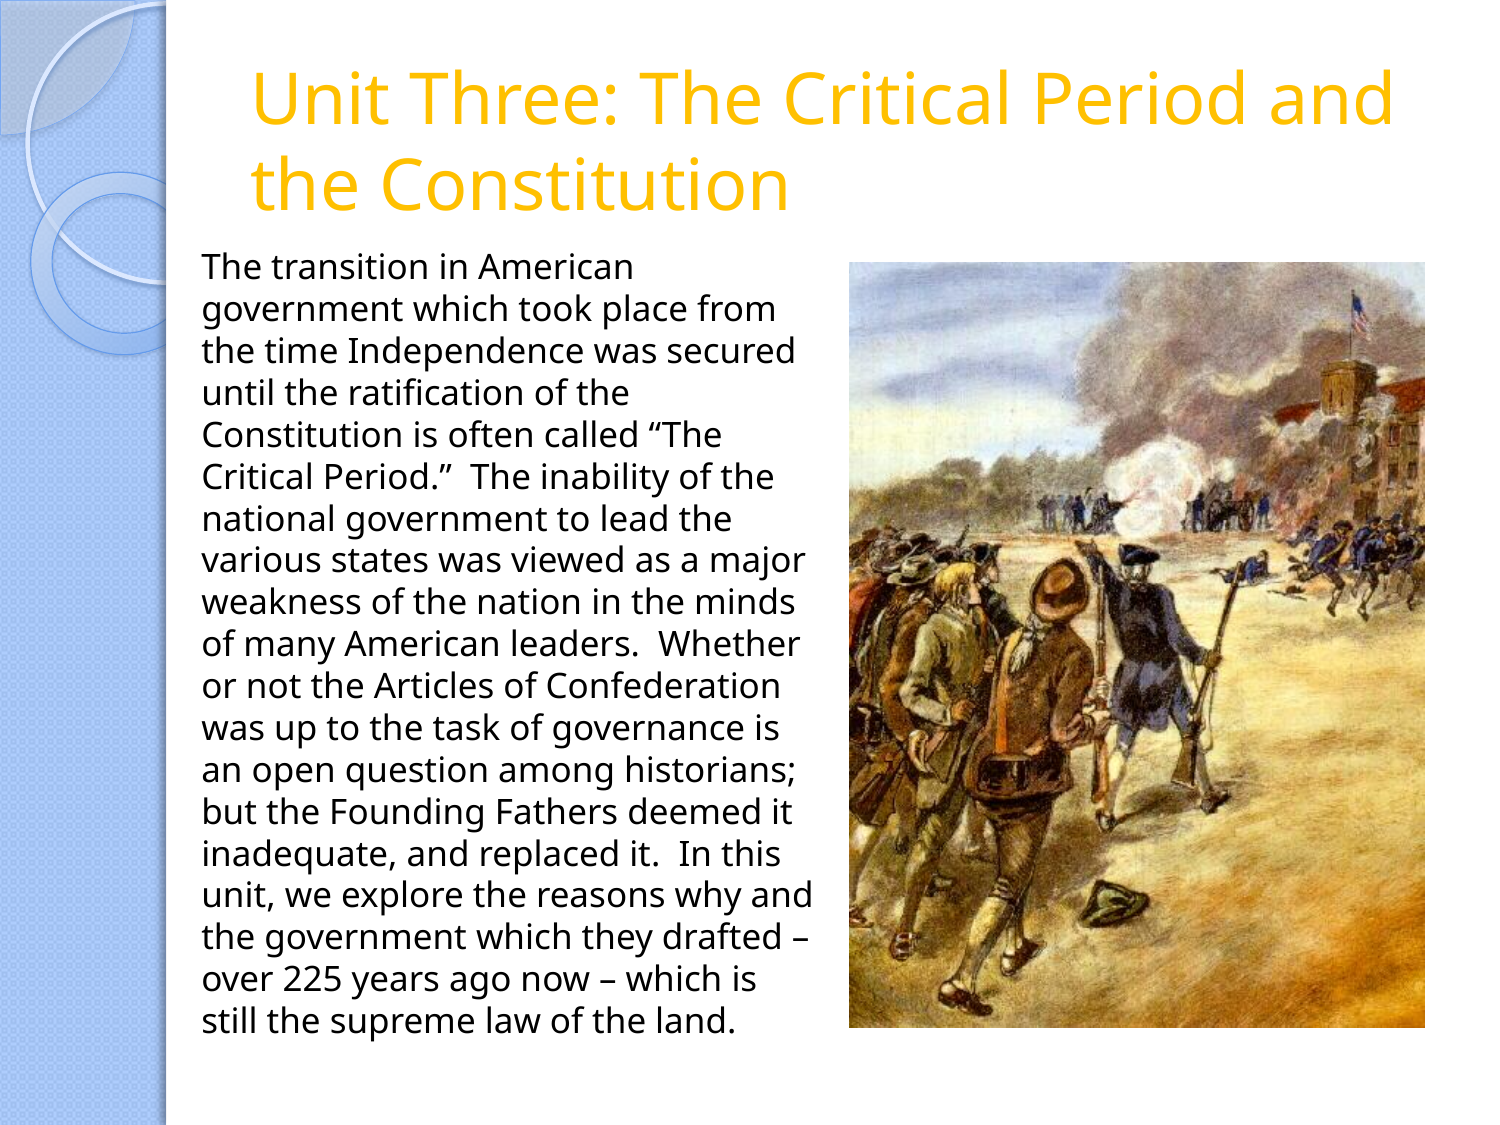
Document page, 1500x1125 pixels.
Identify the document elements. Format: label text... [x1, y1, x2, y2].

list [849, 262, 1425, 1028]
title Unit Three: The Critical Period and the Constitution [235, 45, 1466, 233]
list The transition in American government which took place from the time Independence was secured until the ratification of the Constitution is often called “The Critical Period.” The inability of the national government to lead the various states was viewed as a major weakness of the nation in the minds of many American leaders. Whether or not the Articles of Confederation was up to the task of governance is an open question among historians; but the Founding Fathers deemed it inadequate, and replaced it. In this unit, we explore the reasons why and the government which they drafted – over 225 years ago now – which is still the supreme law of the land. [174, 237, 836, 1088]
